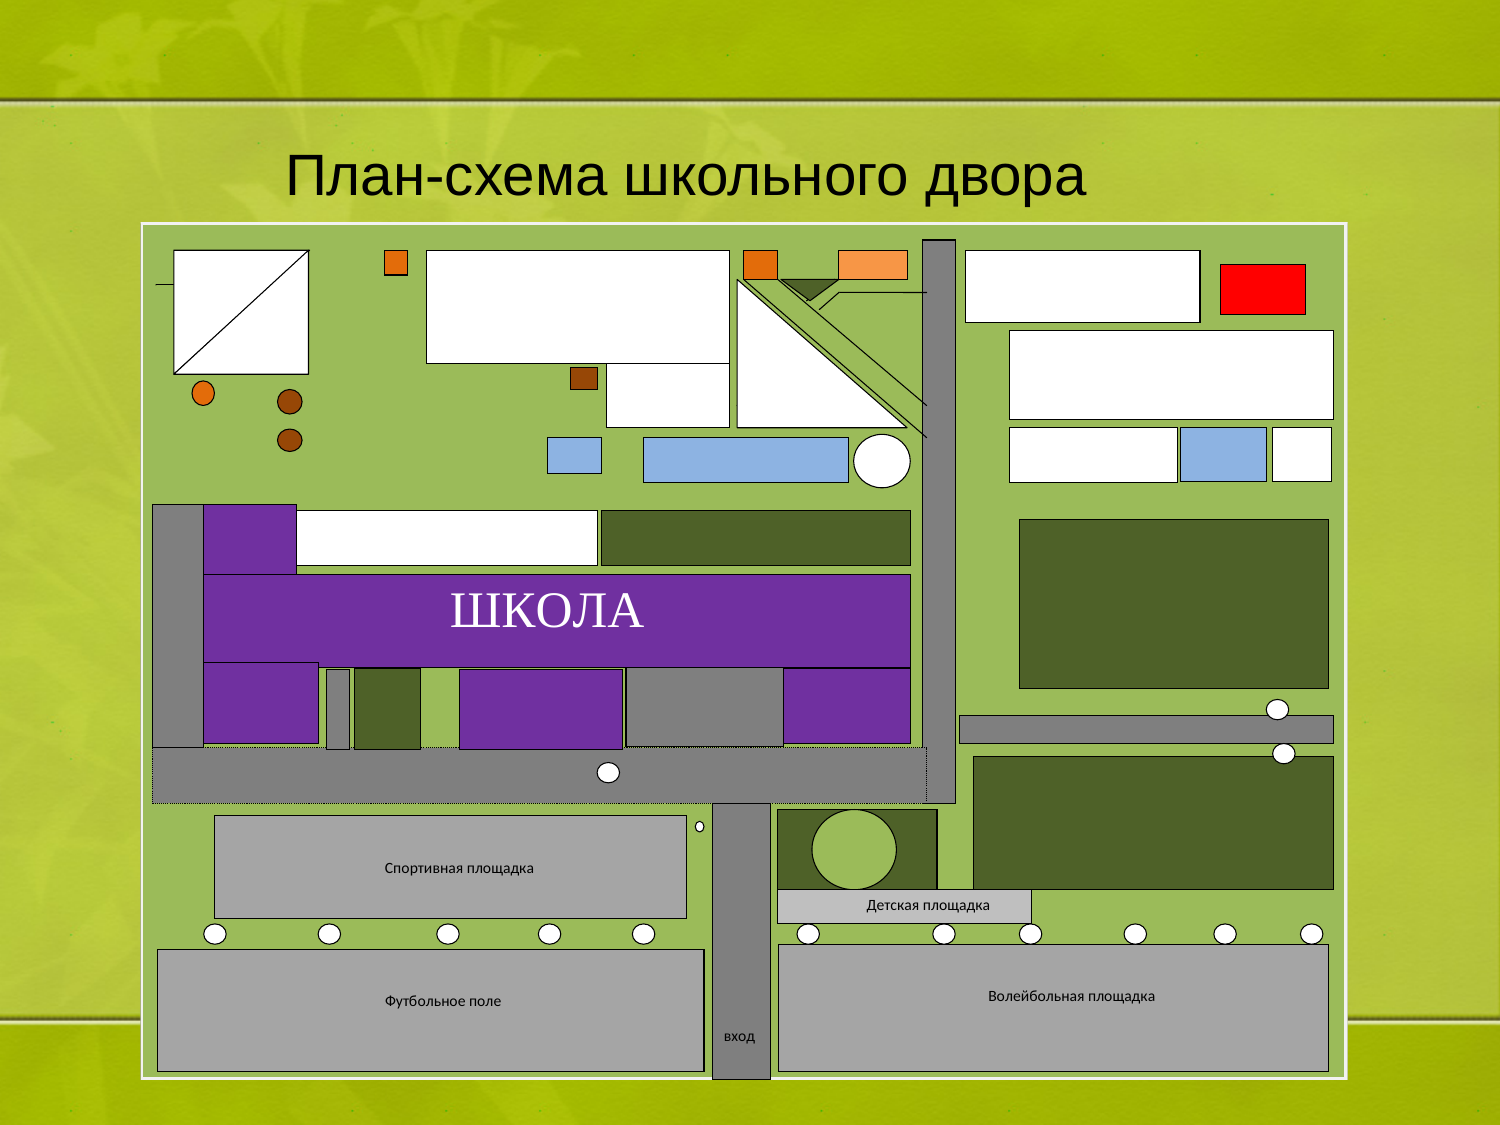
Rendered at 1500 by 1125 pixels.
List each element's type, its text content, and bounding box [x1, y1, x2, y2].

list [140, 222, 1348, 1081]
title План-схема школьного двора [74, 77, 1426, 266]
picture [0, 0, 1500, 1125]
